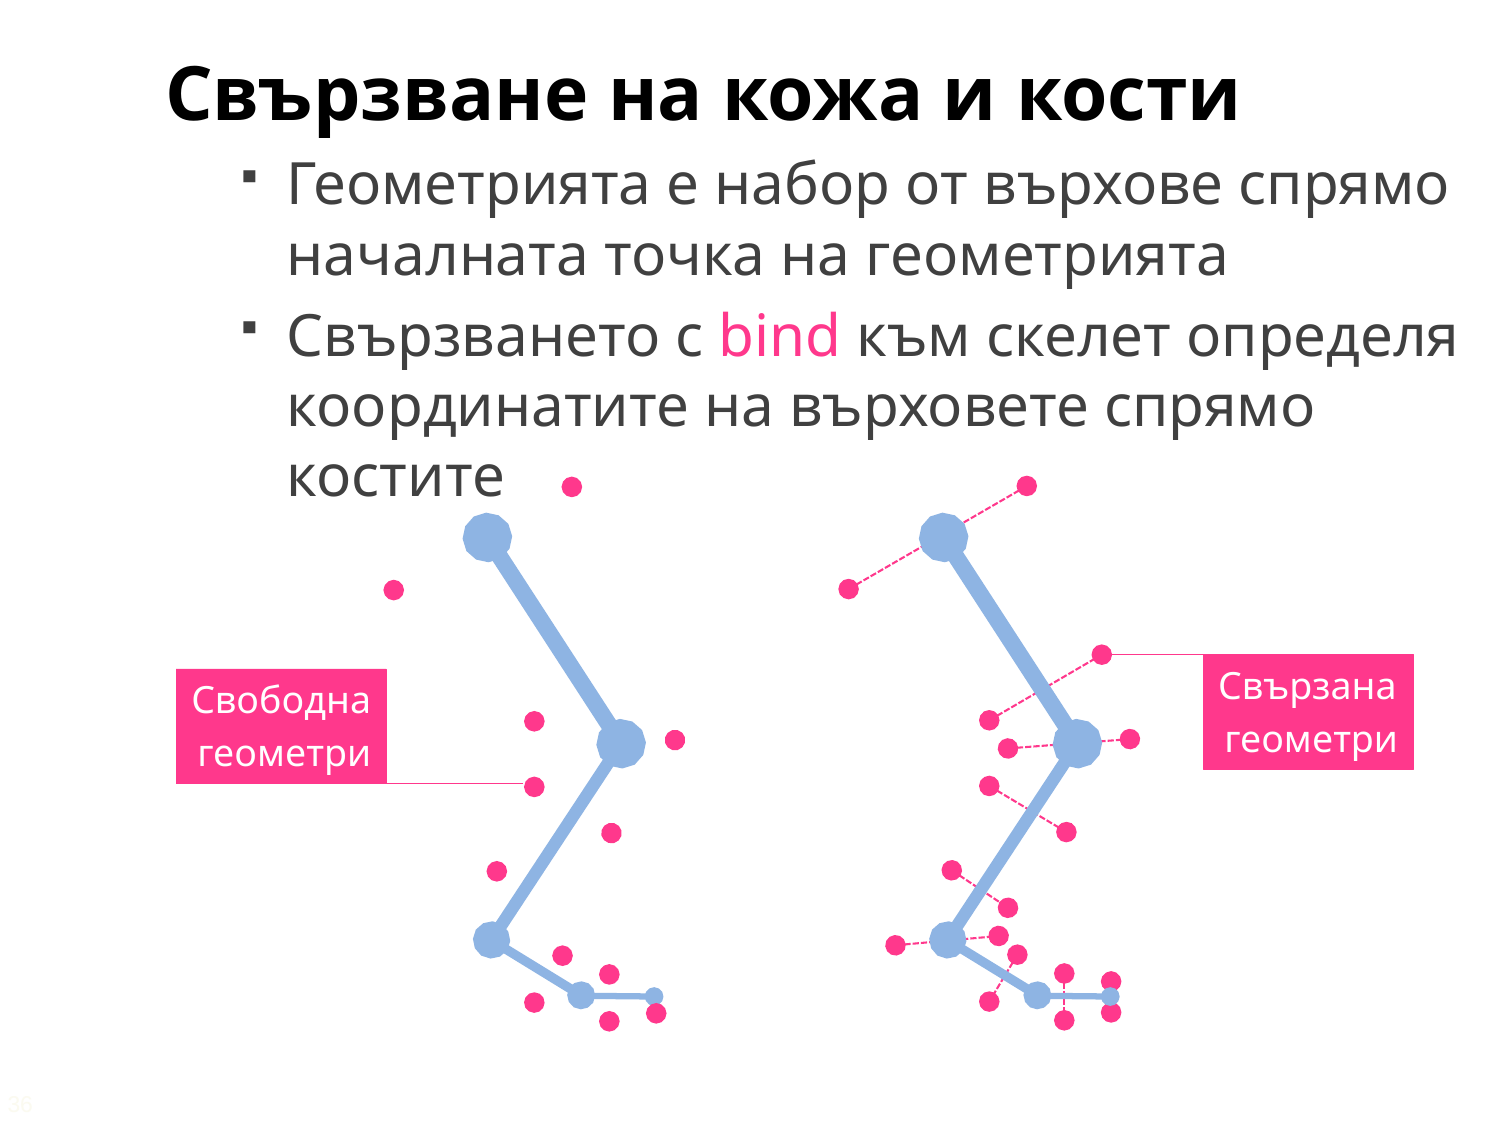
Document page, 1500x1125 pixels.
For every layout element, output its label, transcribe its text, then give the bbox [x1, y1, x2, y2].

list Свързване на кожа и кости Геометрията е набор от върхове спрямо началната точка на геометрията Свързването с bind към скелет определя координатите на върховете спрямо костите [150, 37, 1488, 1113]
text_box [1110, 654, 1414, 770]
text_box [393, 486, 676, 1022]
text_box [848, 485, 1027, 590]
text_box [895, 935, 938, 946]
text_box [175, 668, 388, 784]
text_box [943, 537, 1111, 997]
